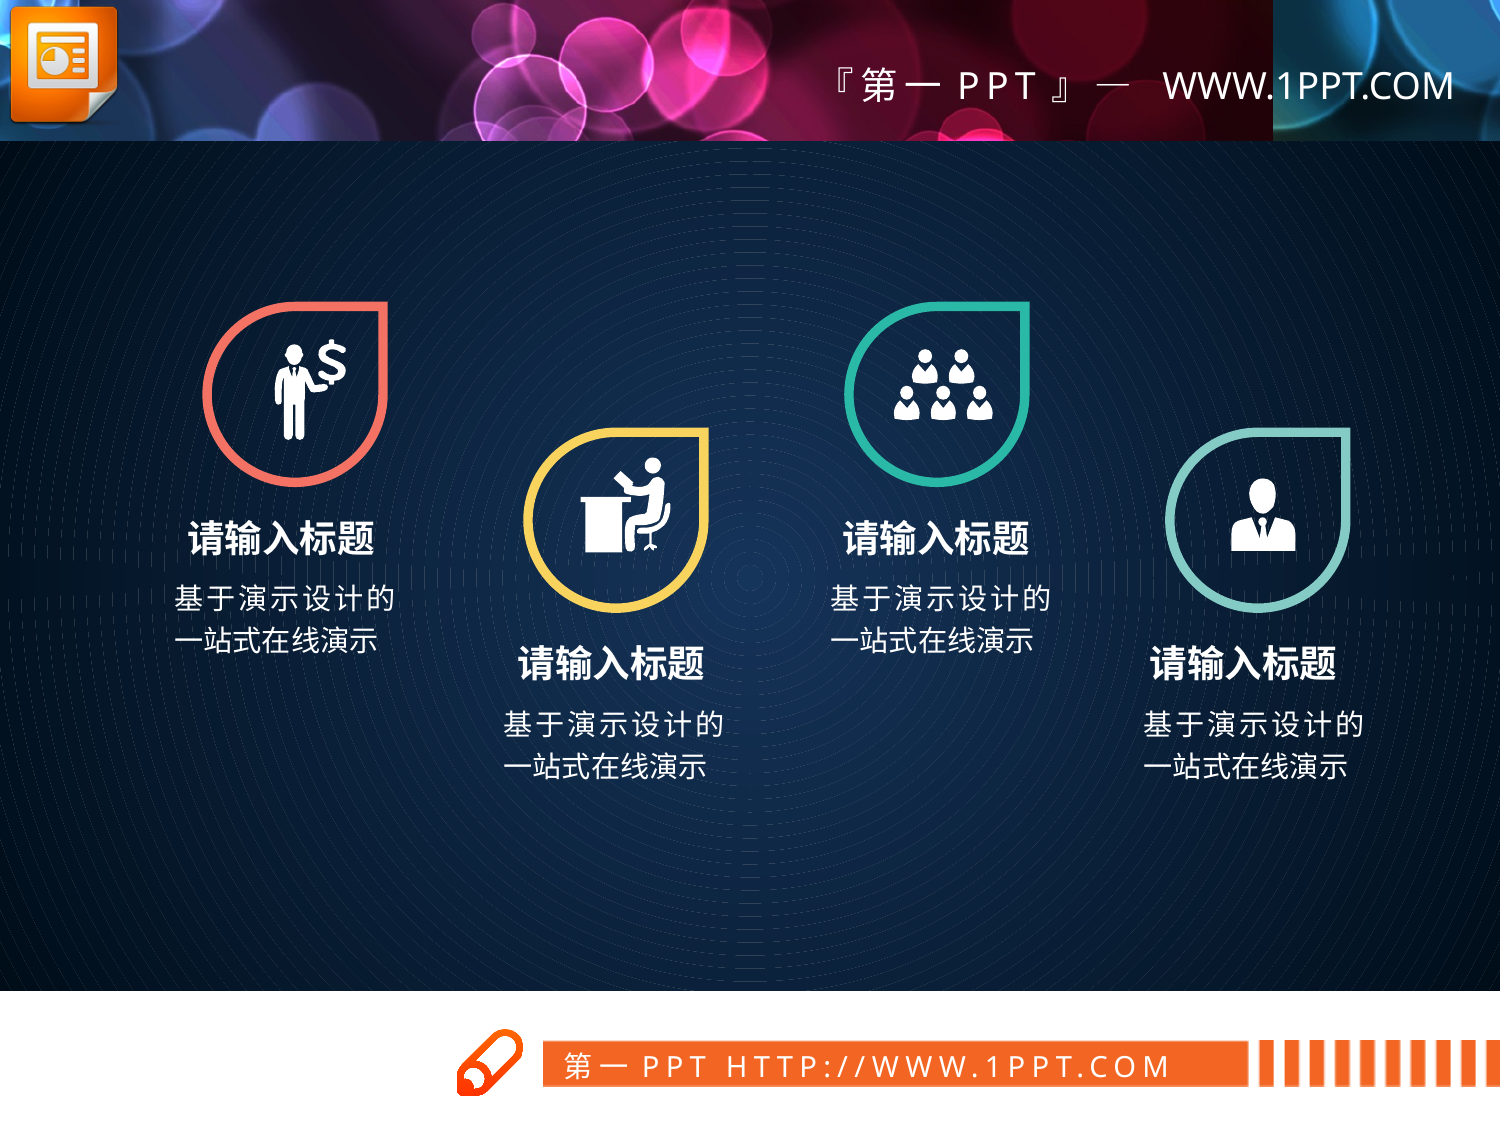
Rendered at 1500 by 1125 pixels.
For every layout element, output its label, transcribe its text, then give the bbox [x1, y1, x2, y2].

text_box 基于演示设计的一站式在线演示 [1129, 691, 1380, 791]
text_box 请输入标题 [1135, 633, 1381, 693]
text_box 基于演示设计的一站式在线演示 [488, 691, 740, 791]
text_box 请输入标题 [827, 507, 1073, 567]
text_box 请输入标题 [502, 633, 748, 693]
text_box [527, 432, 705, 609]
text_box 基于演示设计的一站式在线演示 [815, 566, 1067, 665]
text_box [206, 306, 384, 483]
picture [0, 0, 1500, 141]
picture [543, 1040, 1500, 1087]
text_box 基于演示设计的一站式在线演示 [159, 566, 411, 665]
text_box 请输入标题 [172, 507, 418, 567]
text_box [848, 306, 1026, 483]
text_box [1169, 432, 1346, 609]
